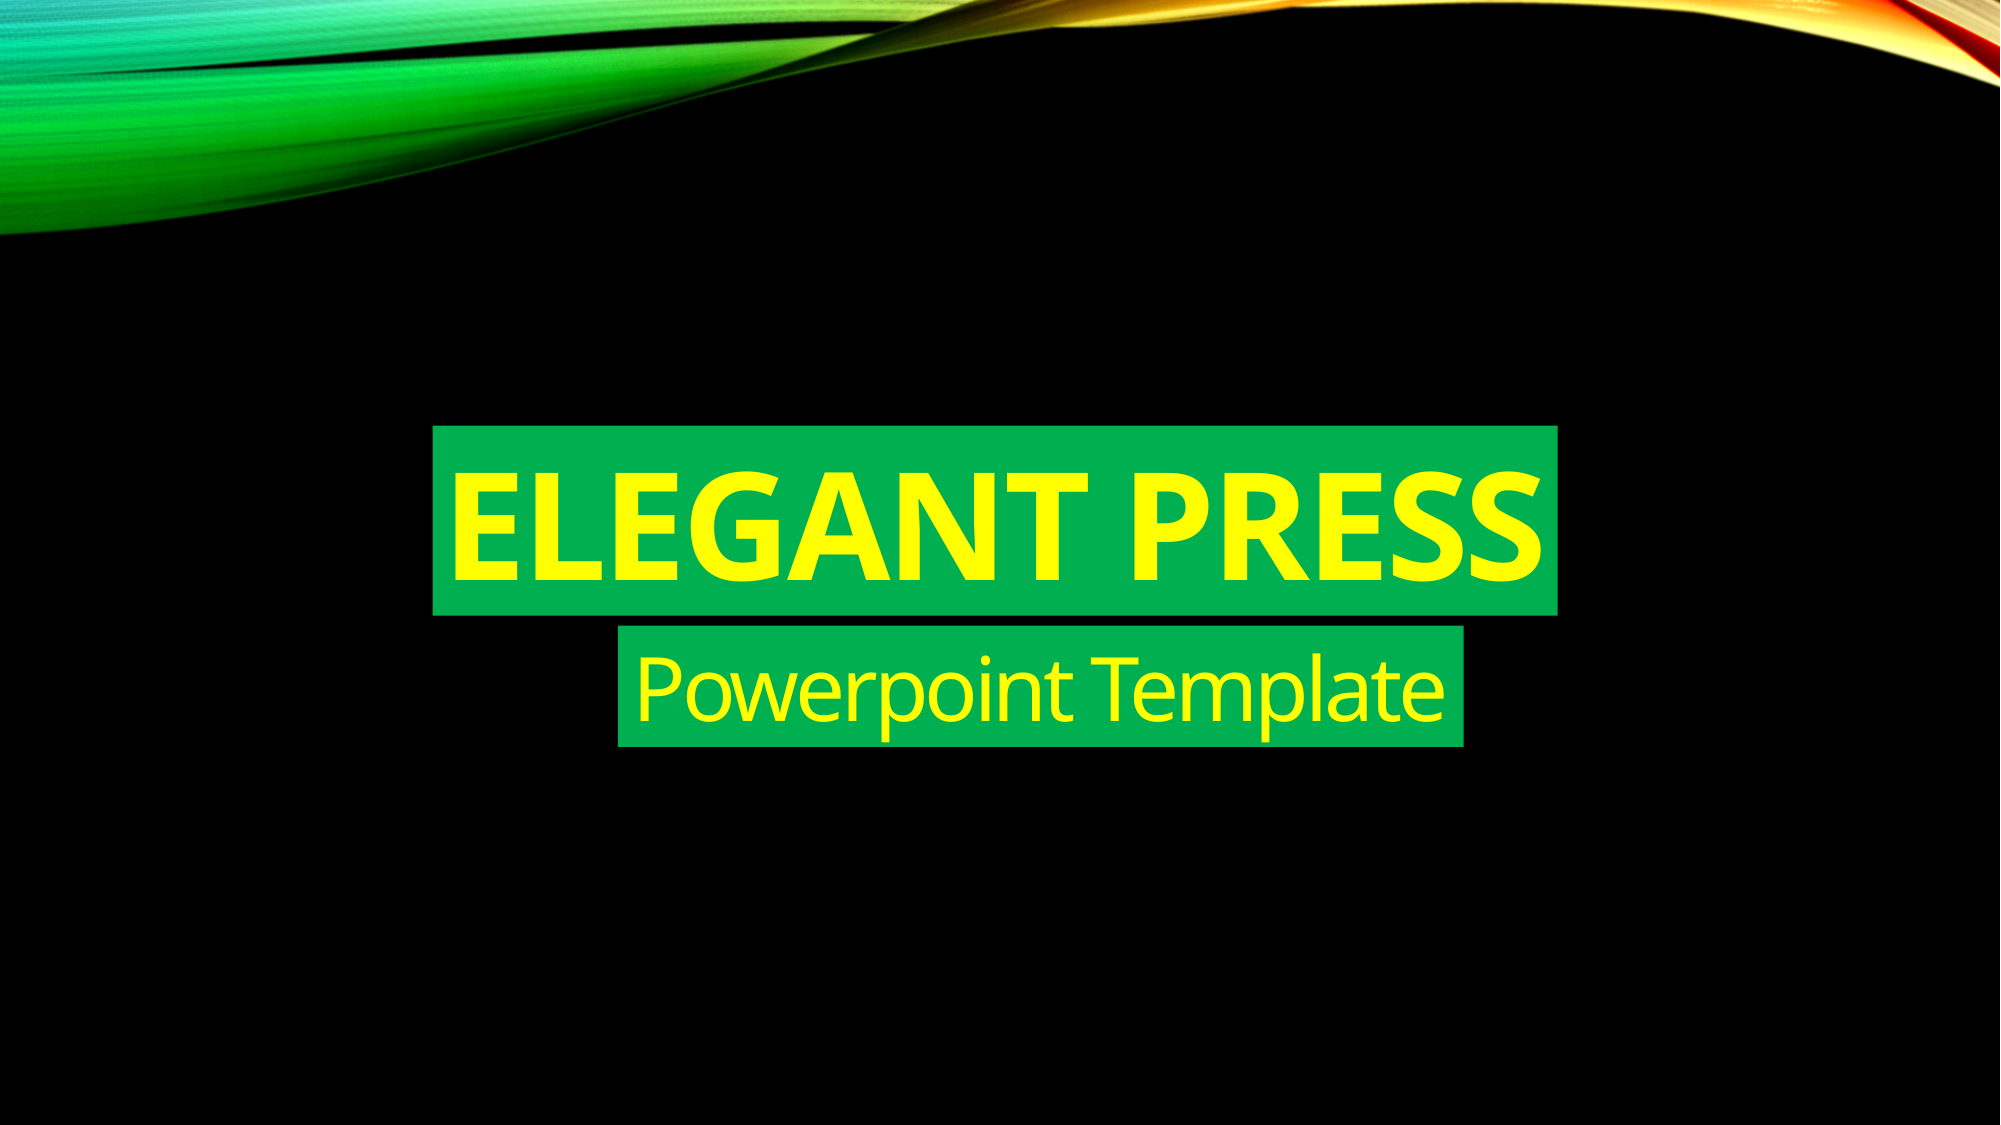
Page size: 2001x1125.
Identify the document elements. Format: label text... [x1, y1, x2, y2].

picture [0, 0, 2000, 237]
text_box Powerpoint Template [617, 625, 1464, 747]
text_box ELEGANT PRESS [432, 425, 1558, 616]
